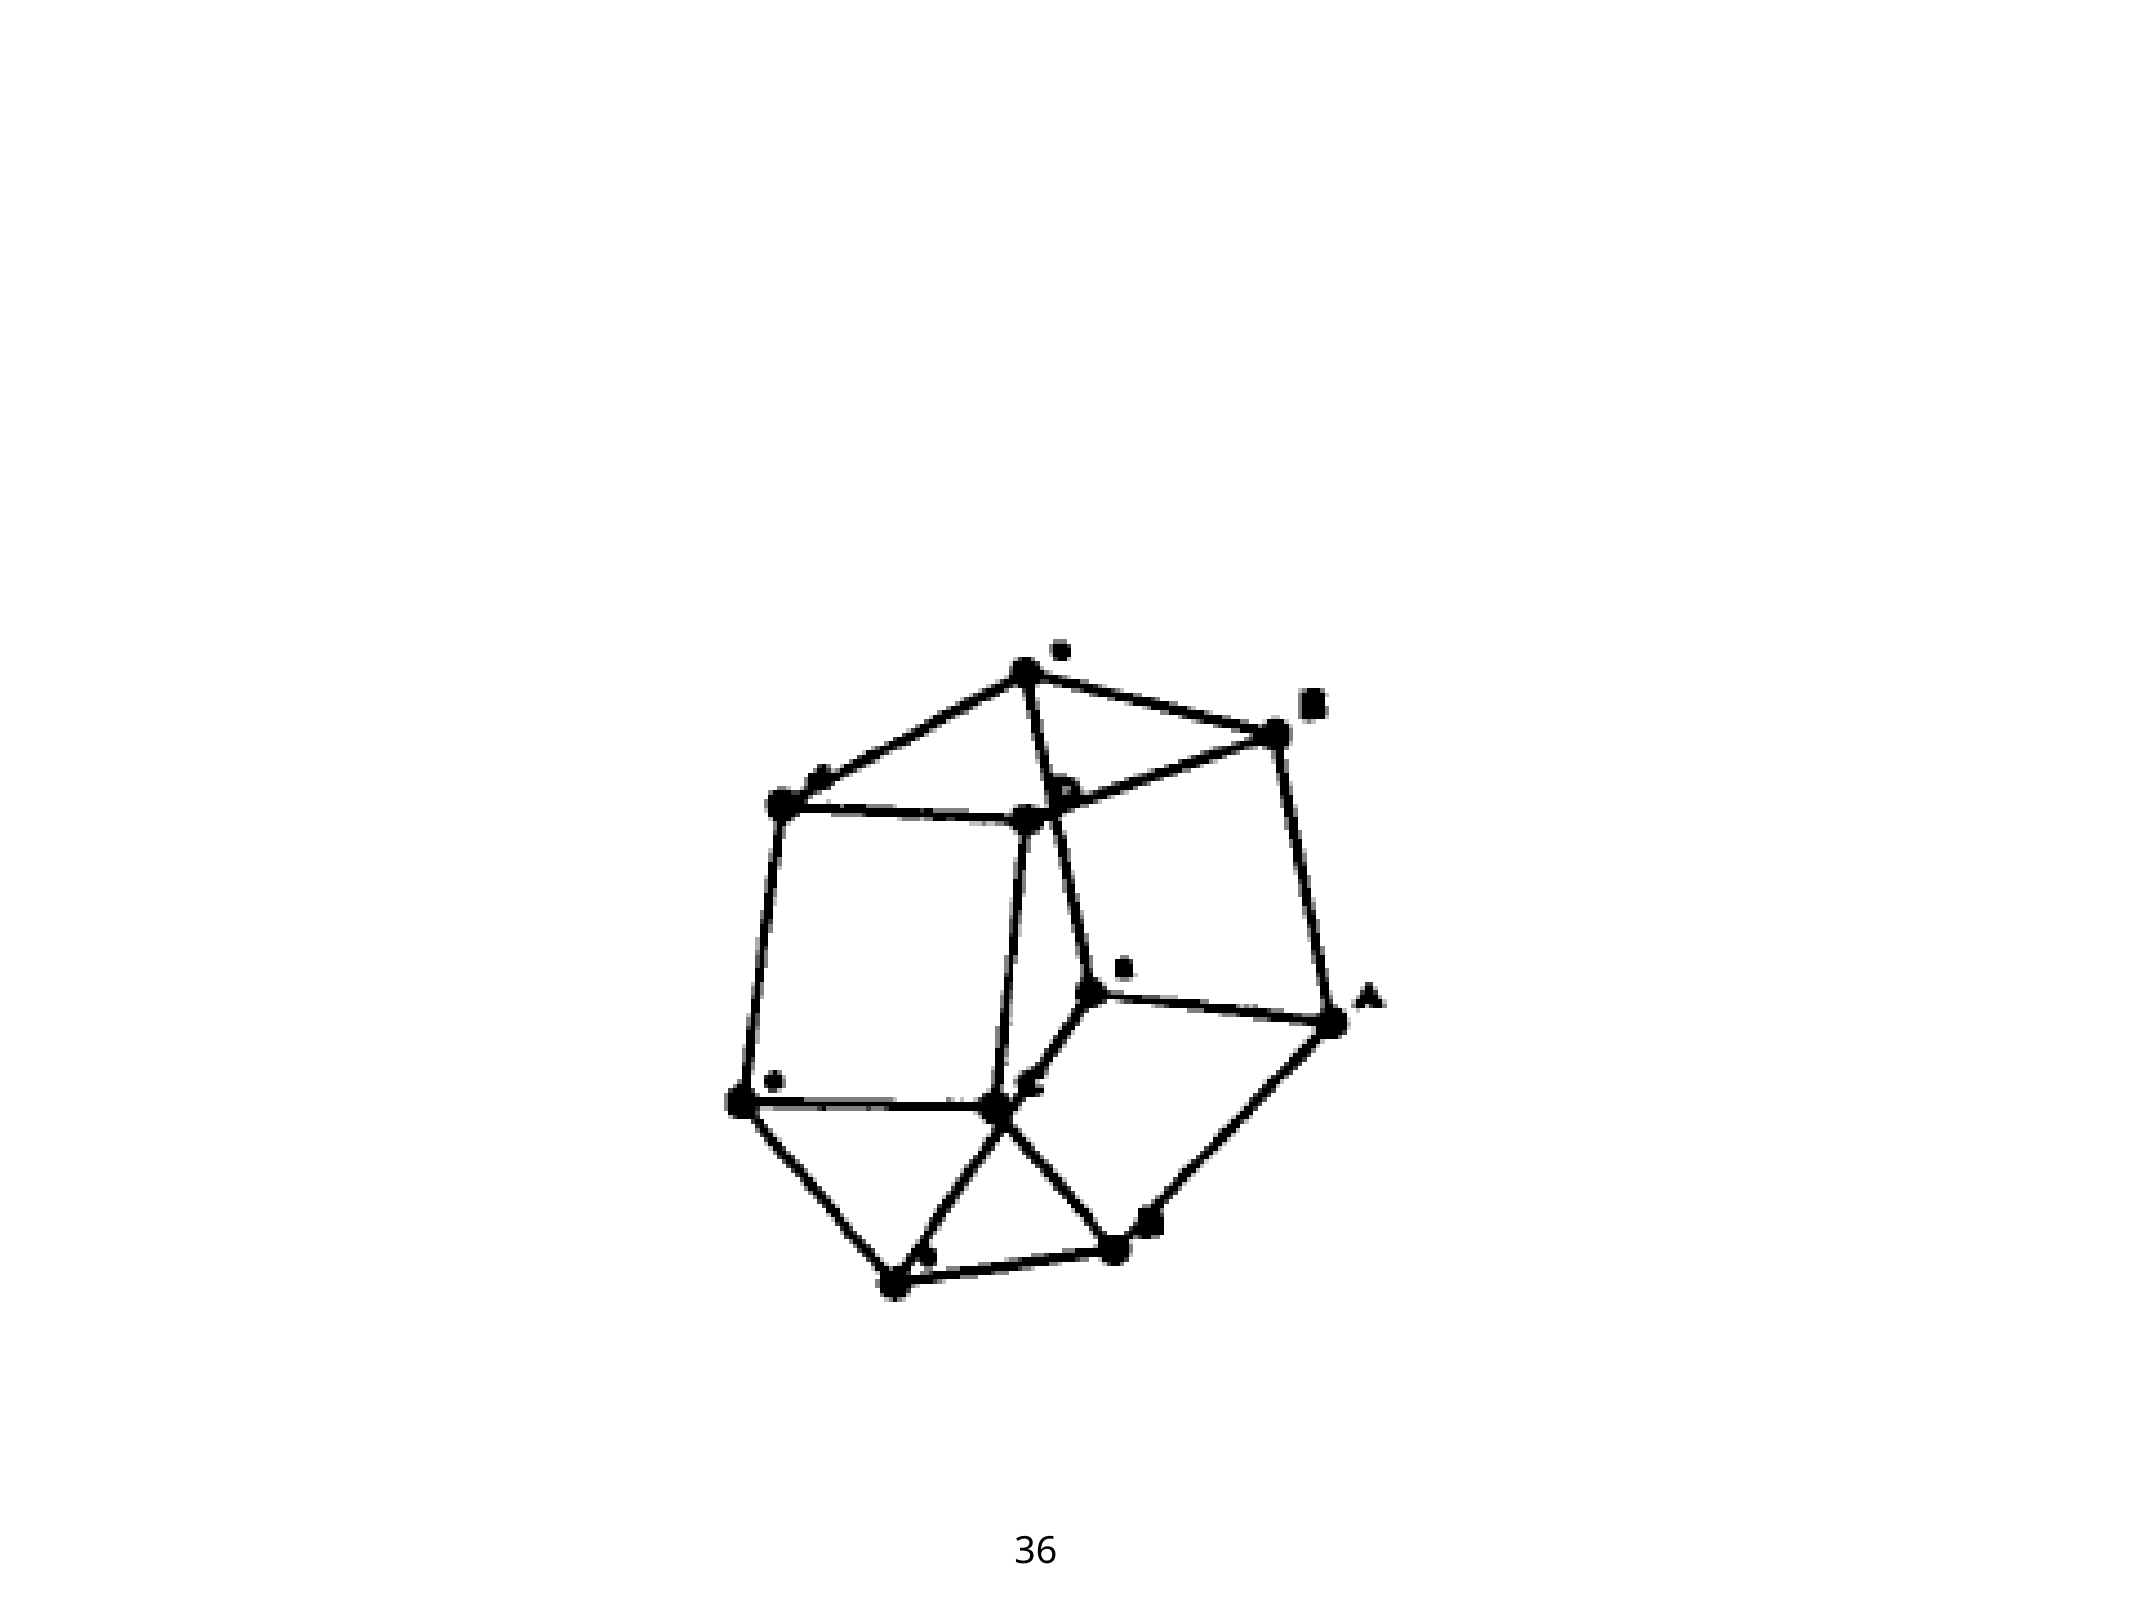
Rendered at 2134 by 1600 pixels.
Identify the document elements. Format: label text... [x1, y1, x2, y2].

slide_number 36 [1004, 1517, 1067, 1581]
picture [720, 613, 1414, 1360]
